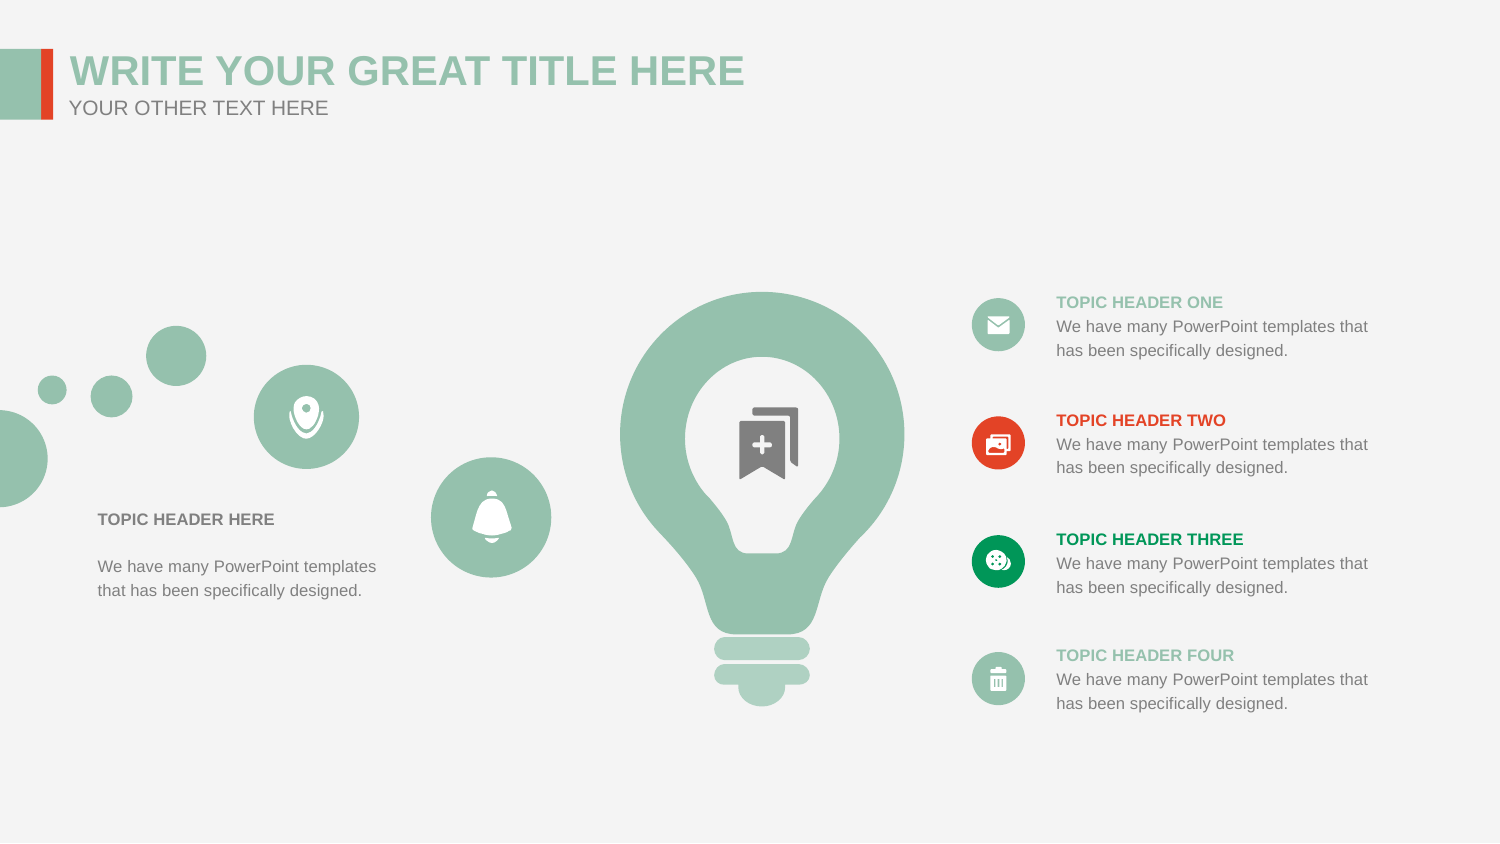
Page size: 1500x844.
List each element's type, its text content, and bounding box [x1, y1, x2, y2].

text_box [986, 434, 1011, 456]
text_box [971, 416, 1025, 470]
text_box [0, 48, 54, 120]
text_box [619, 291, 905, 707]
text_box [987, 316, 1010, 335]
text_box TOPIC HEADER ONE We have many PowerPoint templates that has been specifically designed. [1056, 287, 1388, 360]
text_box [0, 410, 48, 508]
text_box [288, 395, 324, 439]
text_box TOPIC HEADER THREE We have many PowerPoint templates that has been specifically designed. [1056, 525, 1388, 598]
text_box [985, 549, 1012, 571]
text_box [146, 325, 207, 386]
text_box TOPIC HEADER HERE We have many PowerPoint templates that has been specifically designed. [97, 504, 382, 601]
text_box YOUR OTHER TEXT HERE [54, 86, 344, 127]
text_box [971, 298, 1025, 352]
text_box [253, 364, 360, 469]
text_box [471, 490, 512, 544]
text_box WRITE YOUR GREAT TITLE HERE [55, 36, 761, 102]
text_box [971, 652, 1025, 706]
text_box [430, 457, 552, 578]
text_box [990, 666, 1007, 692]
text_box TOPIC HEADER TWO We have many PowerPoint templates that has been specifically designed. [1056, 405, 1388, 478]
text_box TOPIC HEADER FOUR We have many PowerPoint templates that has been specifically designed. [1056, 640, 1388, 713]
text_box [971, 535, 1025, 588]
text_box [90, 375, 133, 418]
text_box [37, 375, 67, 405]
